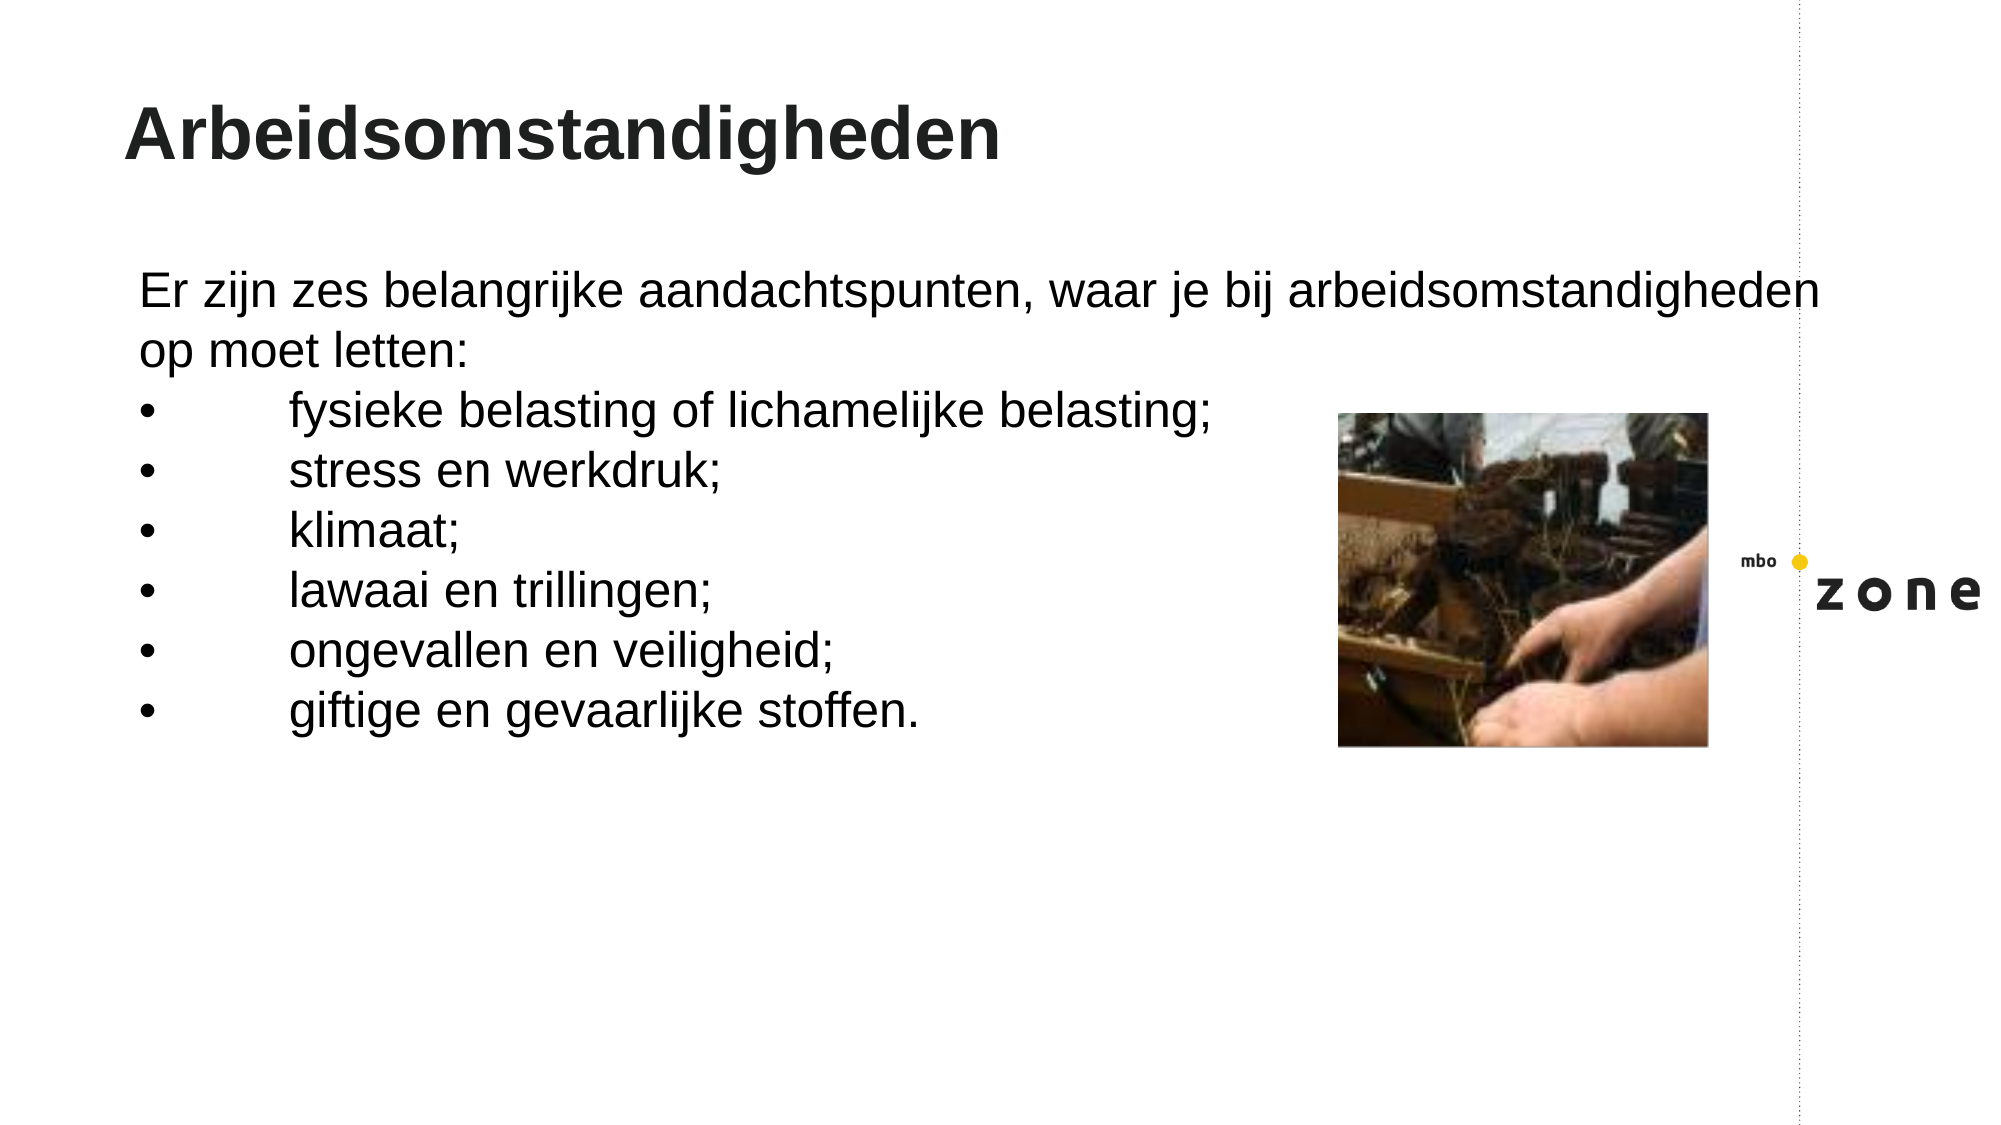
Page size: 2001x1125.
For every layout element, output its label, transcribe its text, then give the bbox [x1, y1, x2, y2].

picture [1338, 0, 2001, 1125]
title Arbeidsomstandigheden [123, 94, 1607, 250]
text_box Er zijn zes belangrijke aandachtspunten, waar je bij arbeidsomstandigheden op moet letten: • fysieke belasting of lichamelijke belasting; • stress en werkdruk; • klimaat; • lawaai en trillingen; • ongevallen en veiligheid; • giftige en gevaarlijke stoffen. [123, 250, 1877, 746]
